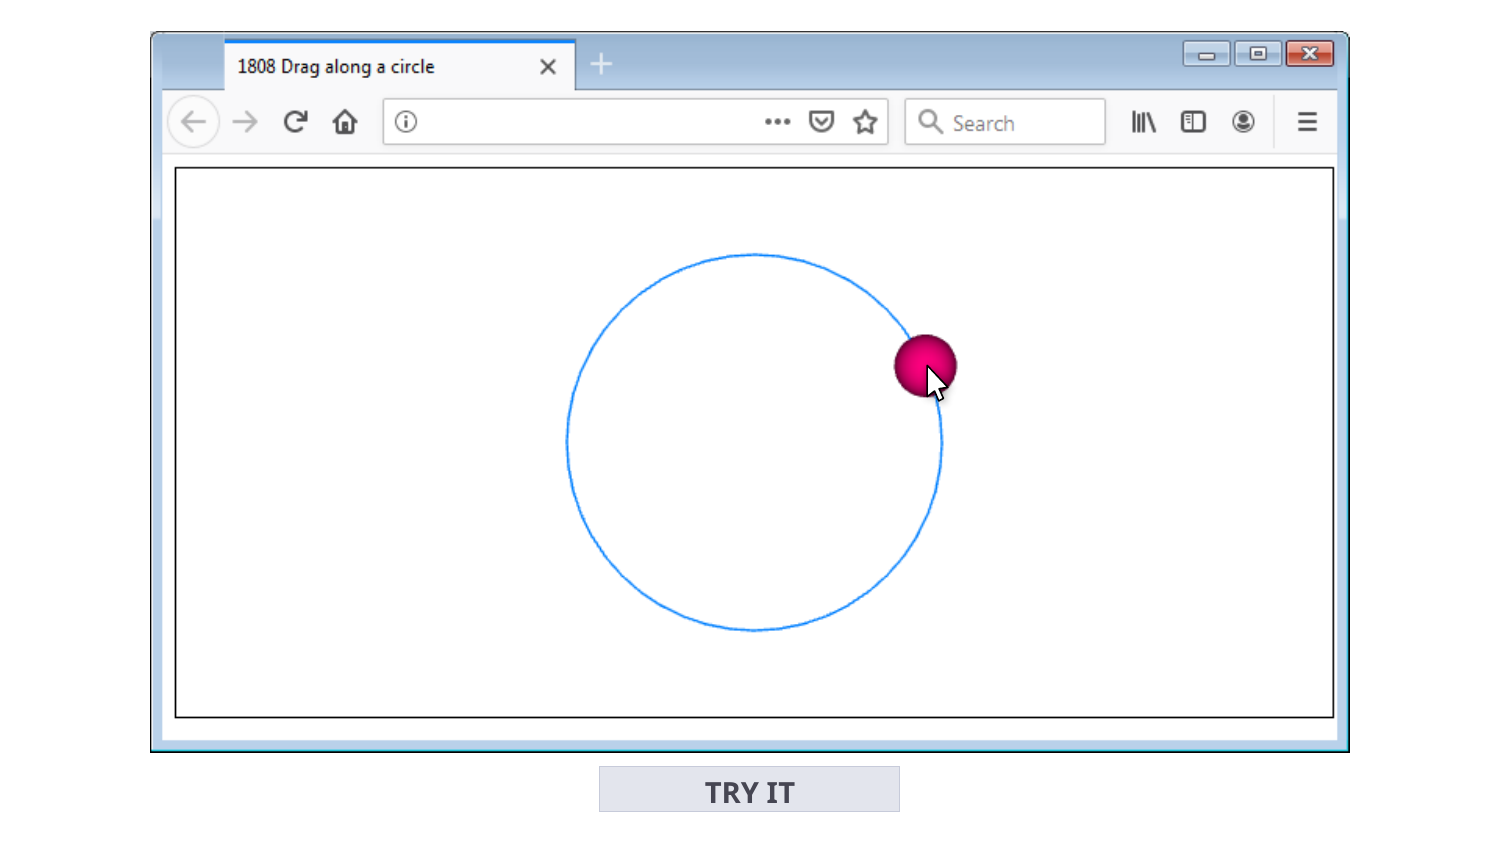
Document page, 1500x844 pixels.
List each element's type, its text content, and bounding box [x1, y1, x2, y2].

picture [149, 31, 1351, 753]
text_box TRY IT [599, 766, 900, 812]
